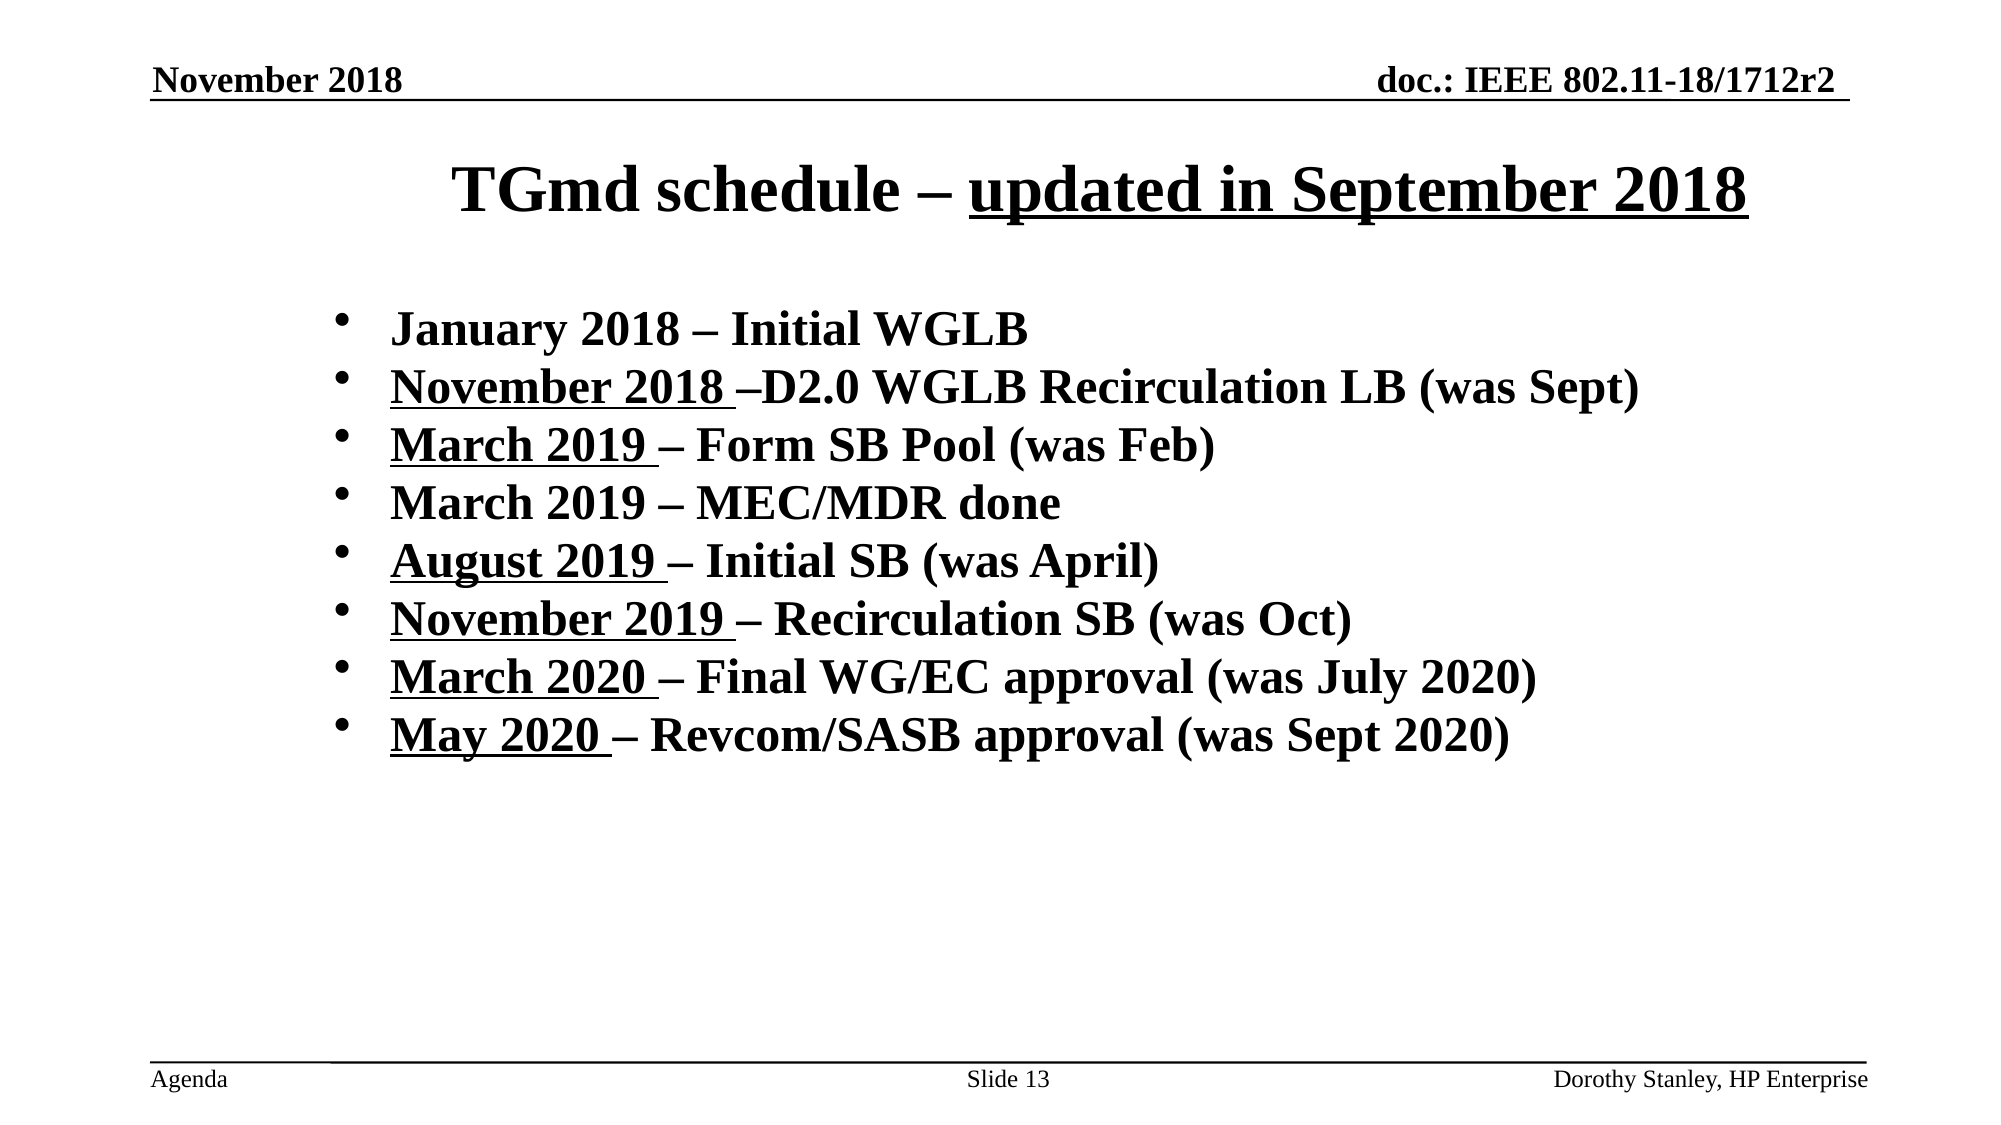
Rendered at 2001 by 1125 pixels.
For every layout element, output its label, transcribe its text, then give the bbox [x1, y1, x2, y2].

list January 2018 – Initial WGLB November 2018 –D2.0 WGLB Recirculation LB (was Sept) March 2019 – Form SB Pool (was Feb) March 2019 – MEC/MDR done August 2019 – Initial SB (was April) November 2019 – Recirculation SB (was Oct) March 2020 – Final WG/EC approval (was July 2020) May 2020 – Revcom/SASB approval (was Sept 2020) [318, 299, 1694, 838]
footer Dorothy Stanley, HP Enterprise [1549, 1062, 1869, 1093]
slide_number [152, 54, 567, 100]
title TGmd schedule – updated in September 2018 [362, 137, 1838, 313]
slide_number Slide 13 [964, 1062, 1053, 1093]
